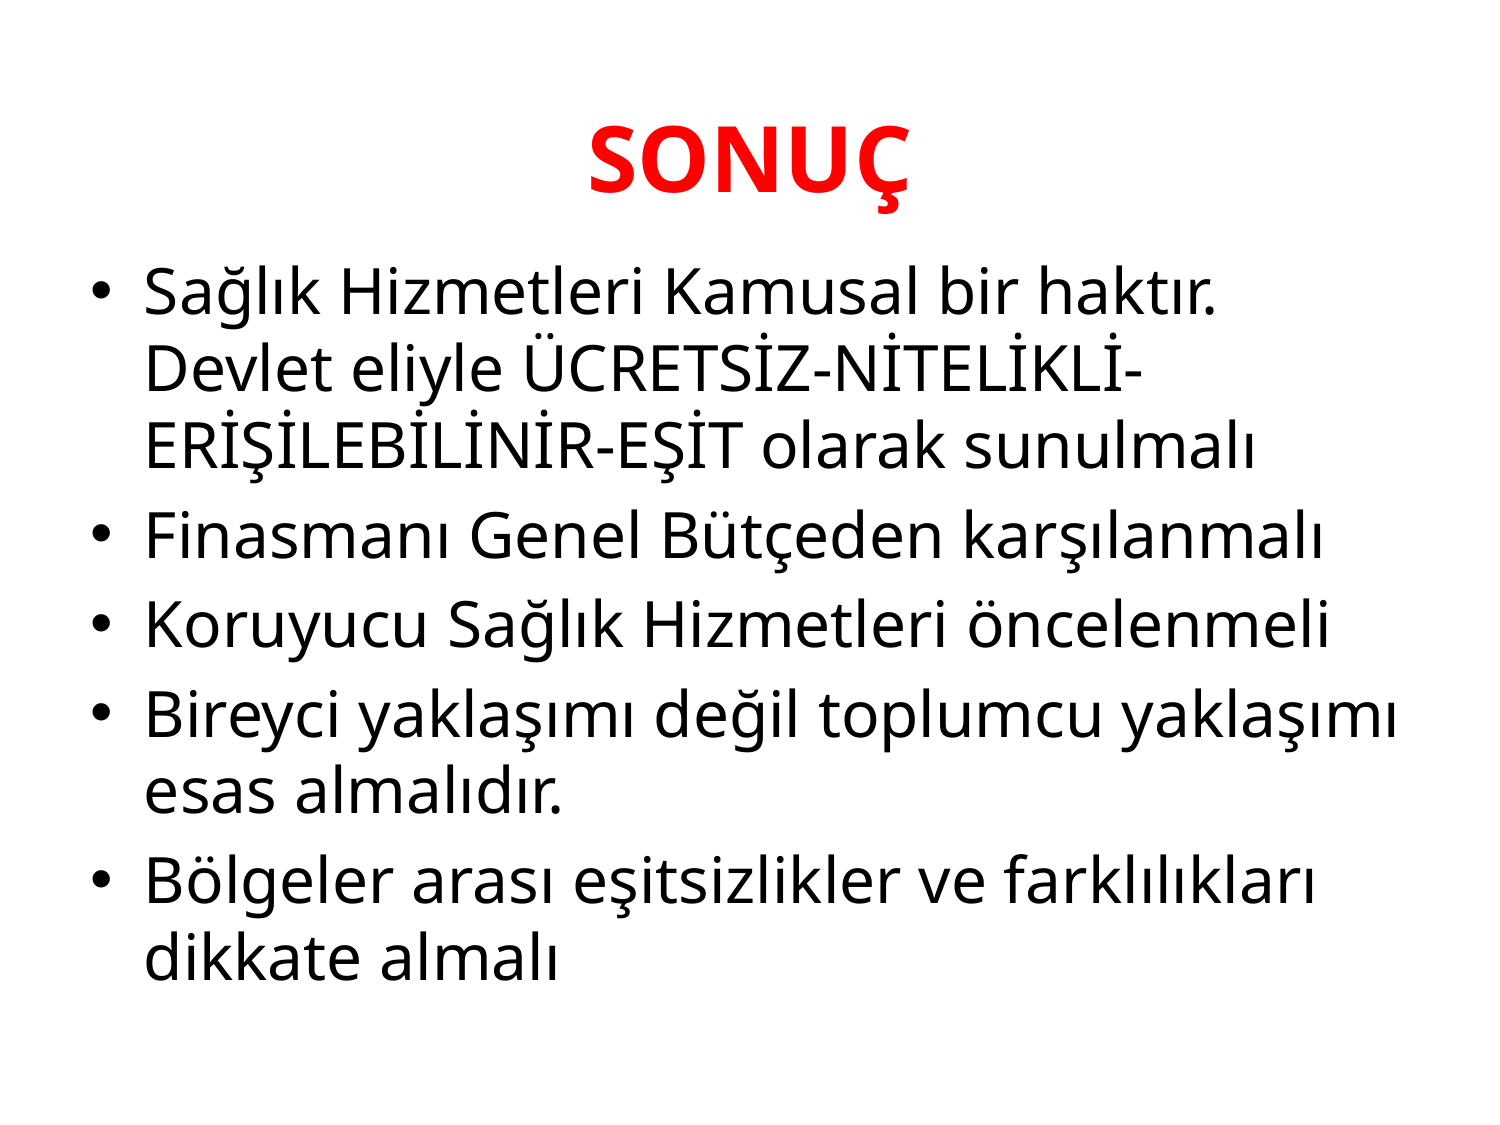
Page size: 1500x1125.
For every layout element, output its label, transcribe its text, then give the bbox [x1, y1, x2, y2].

title SONUÇ [75, 78, 1425, 233]
list Sağlık Hizmetleri Kamusal bir haktır. Devlet eliyle ÜCRETSİZ-NİTELİKLİ-ERİŞİLEBİLİNİR-EŞİT olarak sunulmalı Finasmanı Genel Bütçeden karşılanmalı Koruyucu Sağlık Hizmetleri öncelenmeli Bireyci yaklaşımı değil toplumcu yaklaşımı esas almalıdır. Bölgeler arası eşitsizlikler ve farklılıkları dikkate almalı [75, 243, 1425, 1005]
